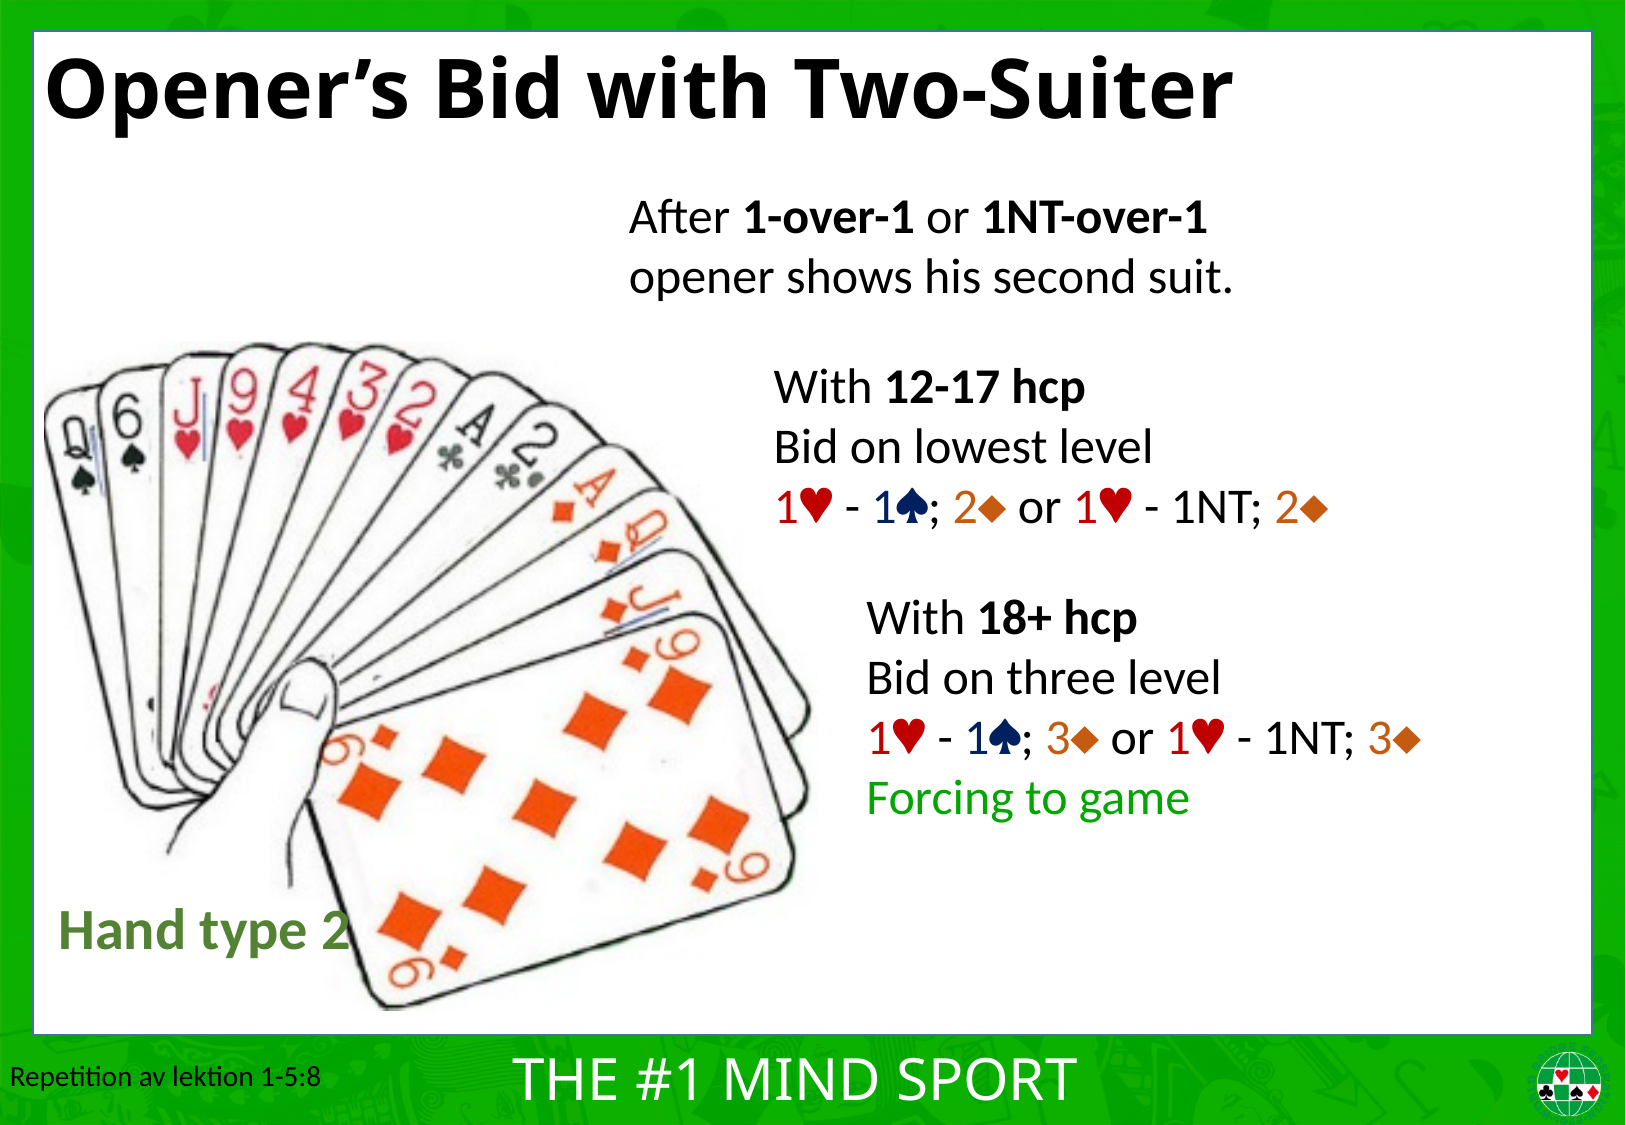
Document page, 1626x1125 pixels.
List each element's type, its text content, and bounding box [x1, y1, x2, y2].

picture [0, 0, 1626, 1125]
text_box With 12-17 hcp Bid on lowest level 1 - 1; 2 or 1 - 1NT; 2 [819, 345, 1533, 541]
text_box After 1-over-1 or 1NT-over-1 opener shows his second suit. [614, 176, 1261, 312]
title Opener’s Bid with Two-Suiter [29, 39, 1552, 145]
text_box With 18+ hcp Bid on three level 1 - 1; 3 or 1 - 1NT; 3 Forcing to game [851, 577, 1591, 832]
